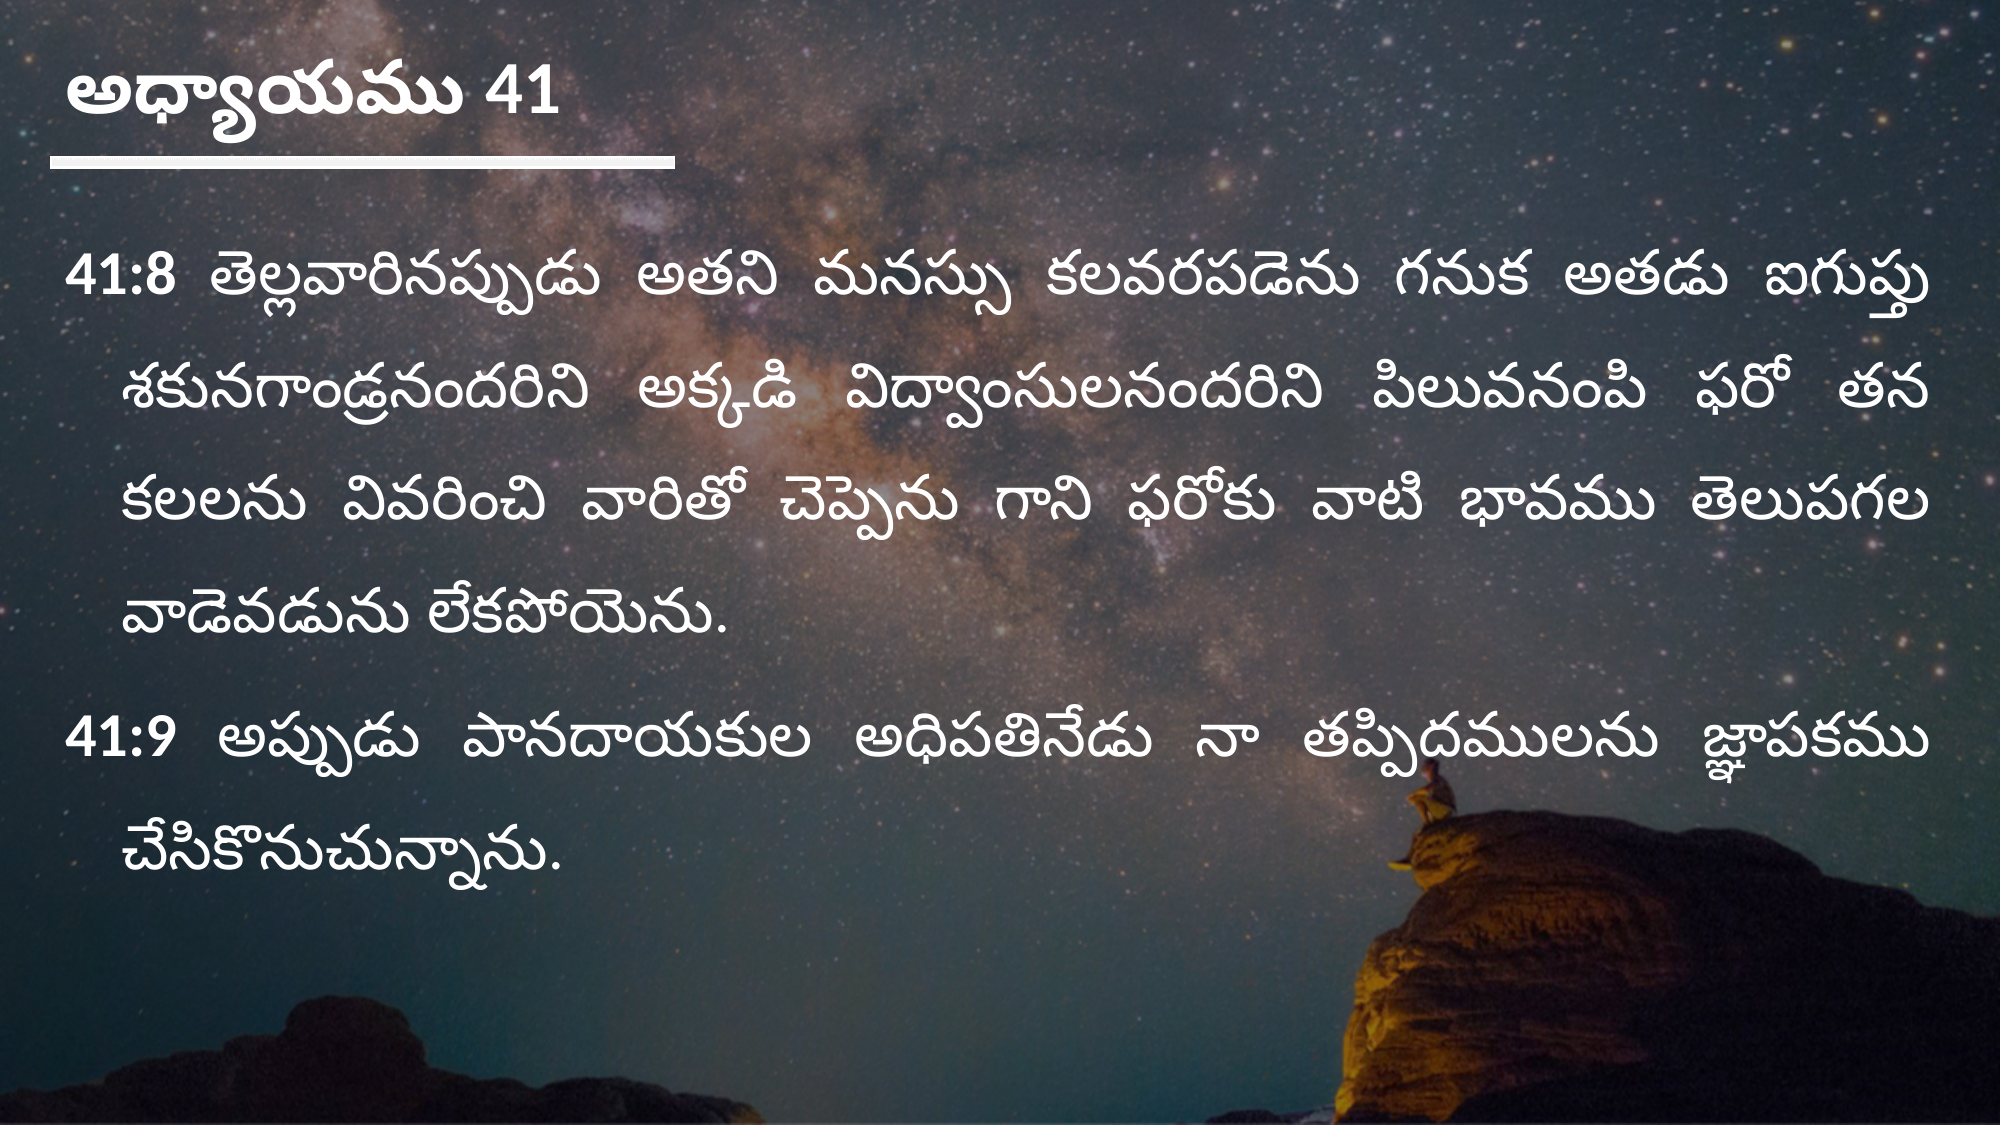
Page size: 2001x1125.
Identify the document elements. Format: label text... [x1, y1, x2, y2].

title అధ్యాయము 41 [50, 0, 1925, 167]
picture [0, 0, 2000, 1125]
list 41:8 తెల్లవారినప్పుడు అతని మనస్సు కలవరపడెను గనుక అతడు ఐగుప్తు శకునగాండ్రనందరిని అక్కడి విద్వాంసులనందరిని పిలువనంపి ఫరో తన కలలను వివరించి వారితో చెప్పెను గాని ఫరోకు వాటి భావము తెలుపగల వాడెవడును లేకపోయెను. 41:9 అప్పుడు పానదాయకుల అధిపతినేడు నా తప్పిదములను జ్ఞాపకము చేసికొనుచున్నాను. [50, 187, 1946, 1063]
